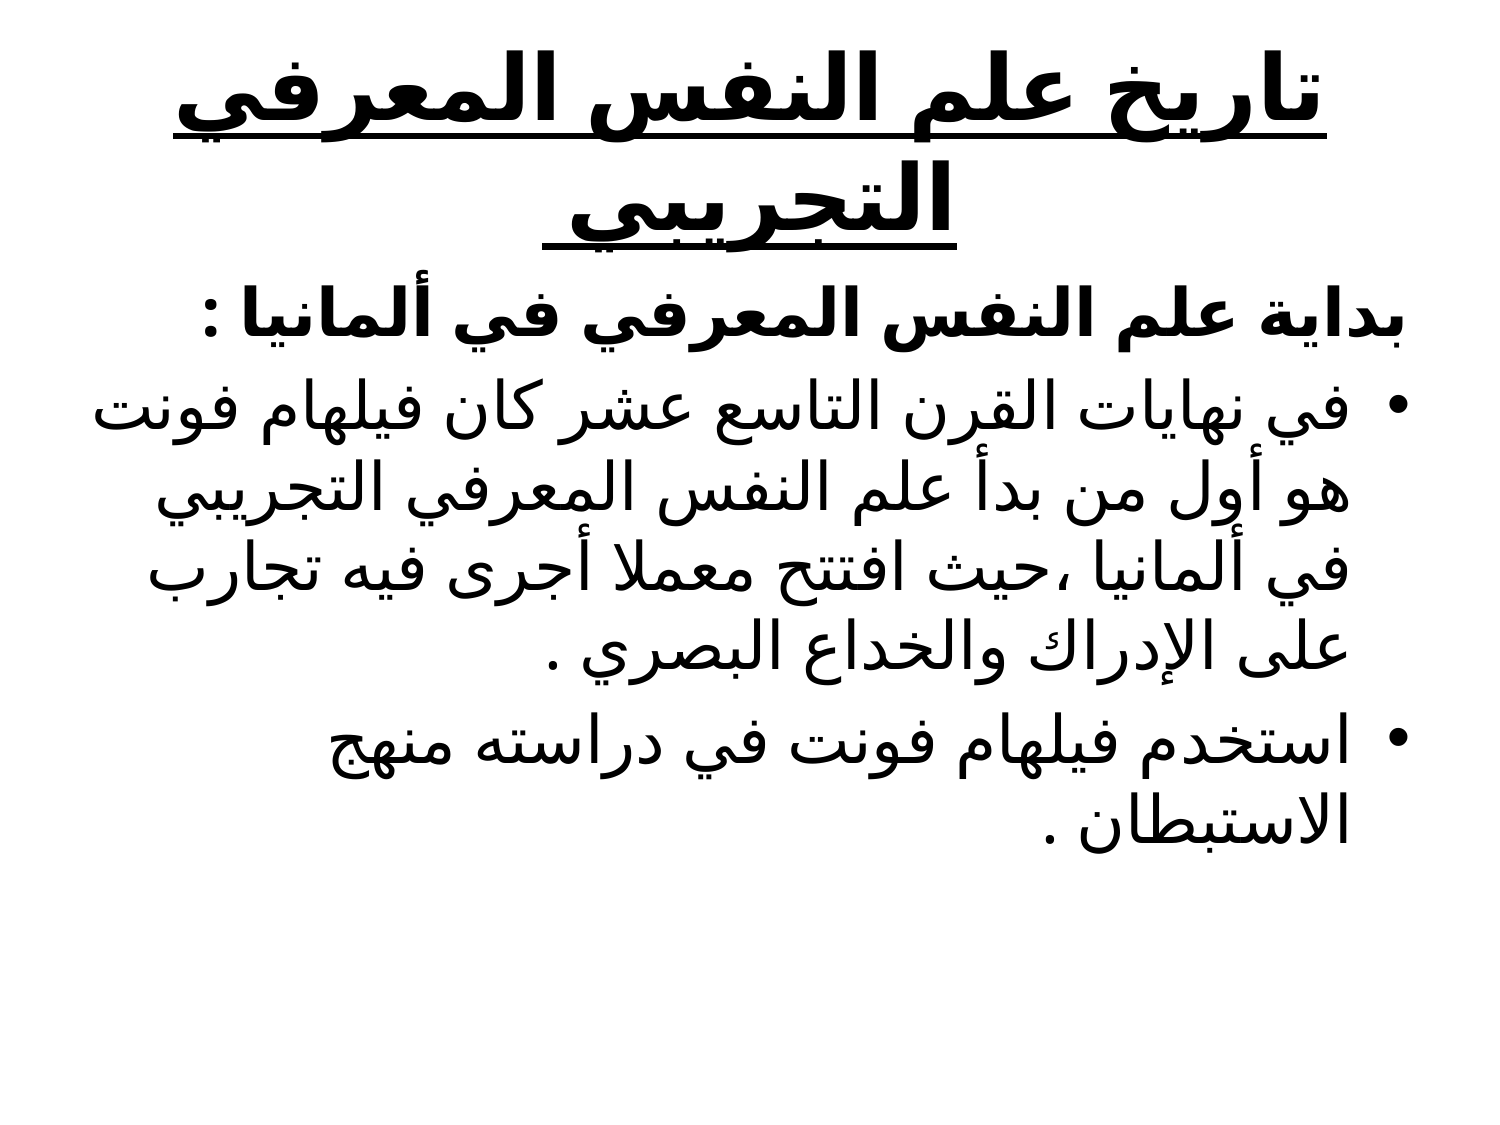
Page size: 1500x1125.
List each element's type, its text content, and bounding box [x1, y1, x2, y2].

list بداية علم النفس المعرفي في ألمانيا : في نهايات القرن التاسع عشر كان فيلهام فونت هو أول من بدأ علم النفس المعرفي التجريبي في ألمانيا ،حيث افتتح معملا أجرى فيه تجارب على الإدراك والخداع البصري . استخدم فيلهام فونت في دراسته منهج الاستبطان . [75, 262, 1425, 1005]
title تاريخ علم النفس المعرفي التجريبي [75, 45, 1425, 233]
